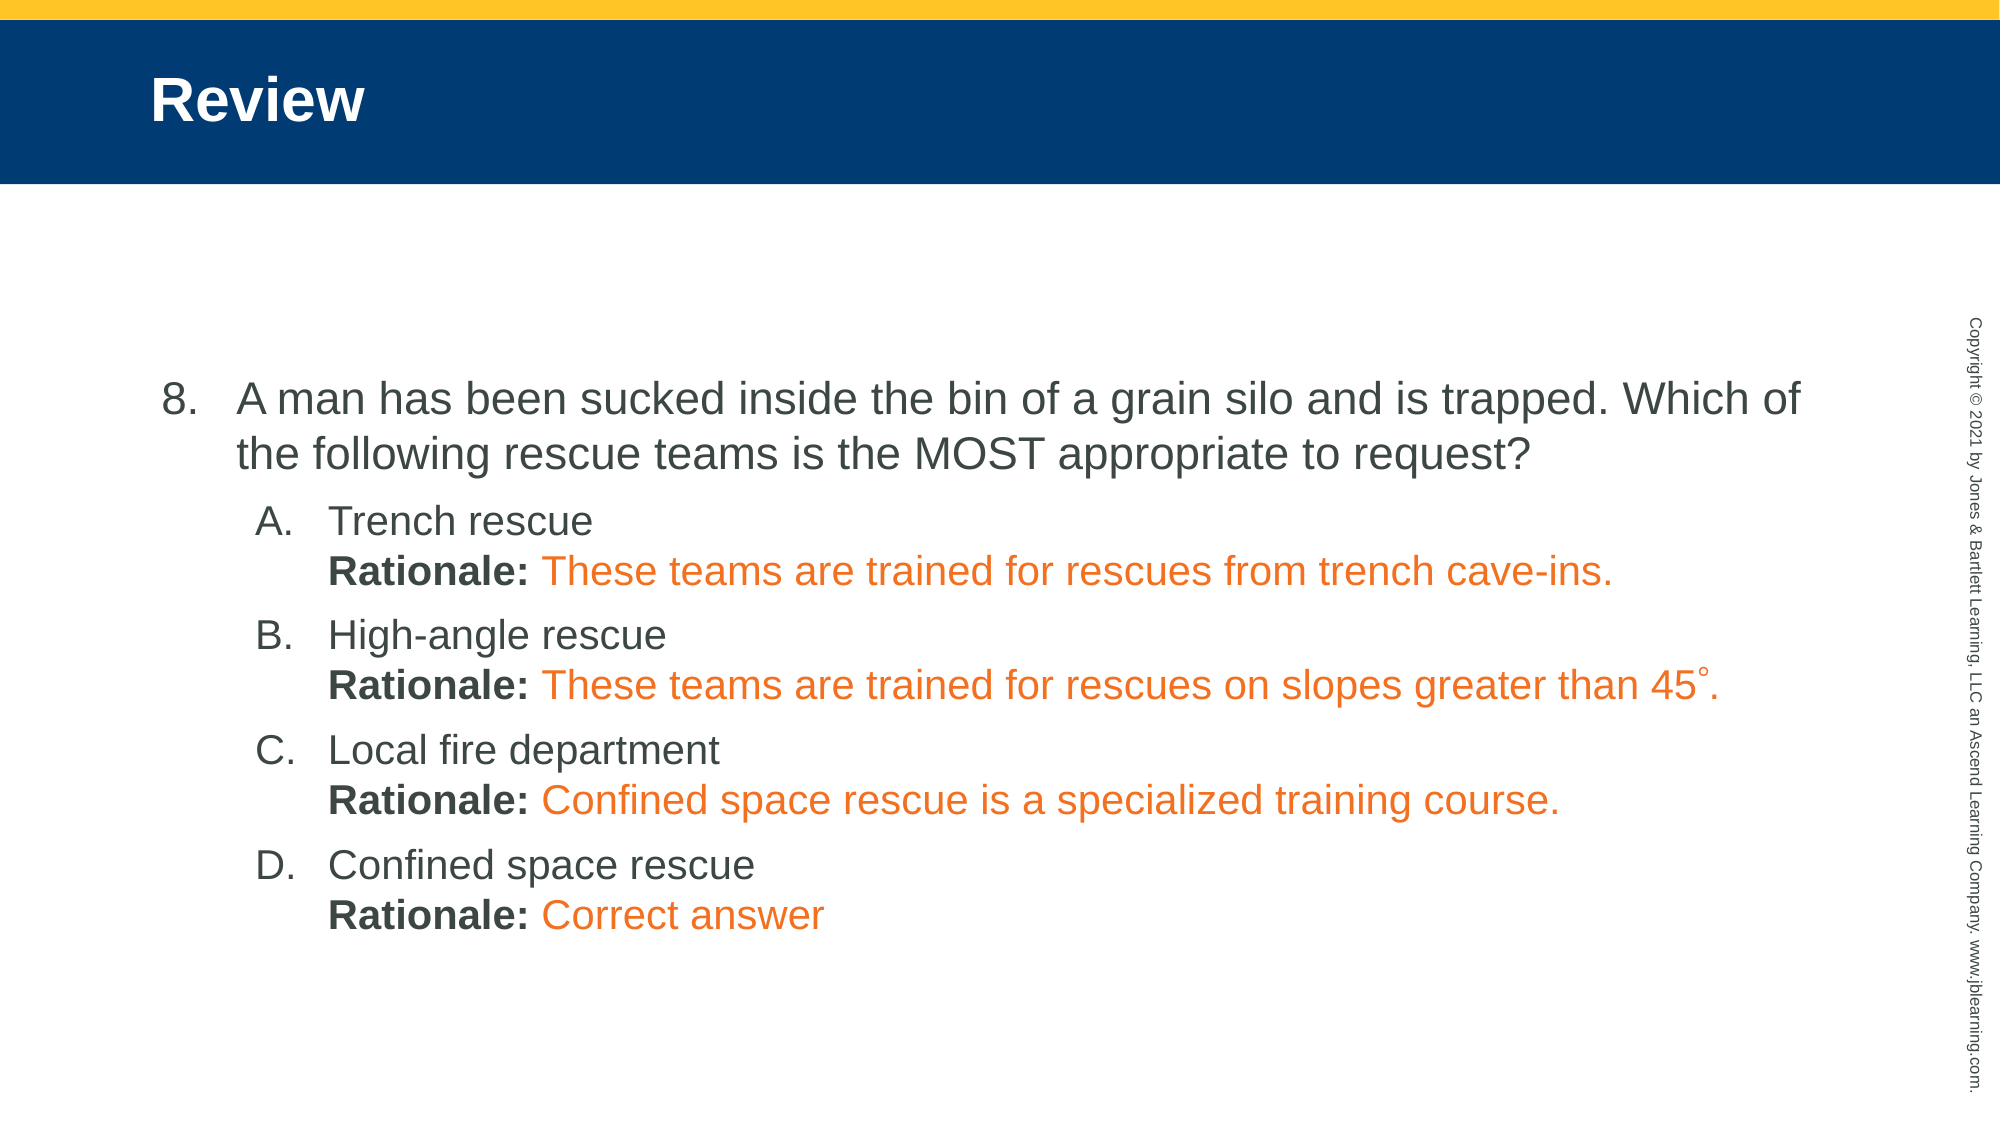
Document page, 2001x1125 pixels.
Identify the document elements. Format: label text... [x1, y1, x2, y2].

title Review [0, 19, 2000, 185]
list A man has been sucked inside the bin of a grain silo and is trapped. Which of the following rescue teams is the MOST appropriate to request? Trench rescue Rationale: These teams are trained for rescues from trench cave-ins. High-angle rescue Rationale: These teams are trained for rescues on slopes greater than 45. Local fire department Rationale: Confined space rescue is a specialized training course. Confined space rescue Rationale: Correct answer [146, 361, 1859, 1016]
